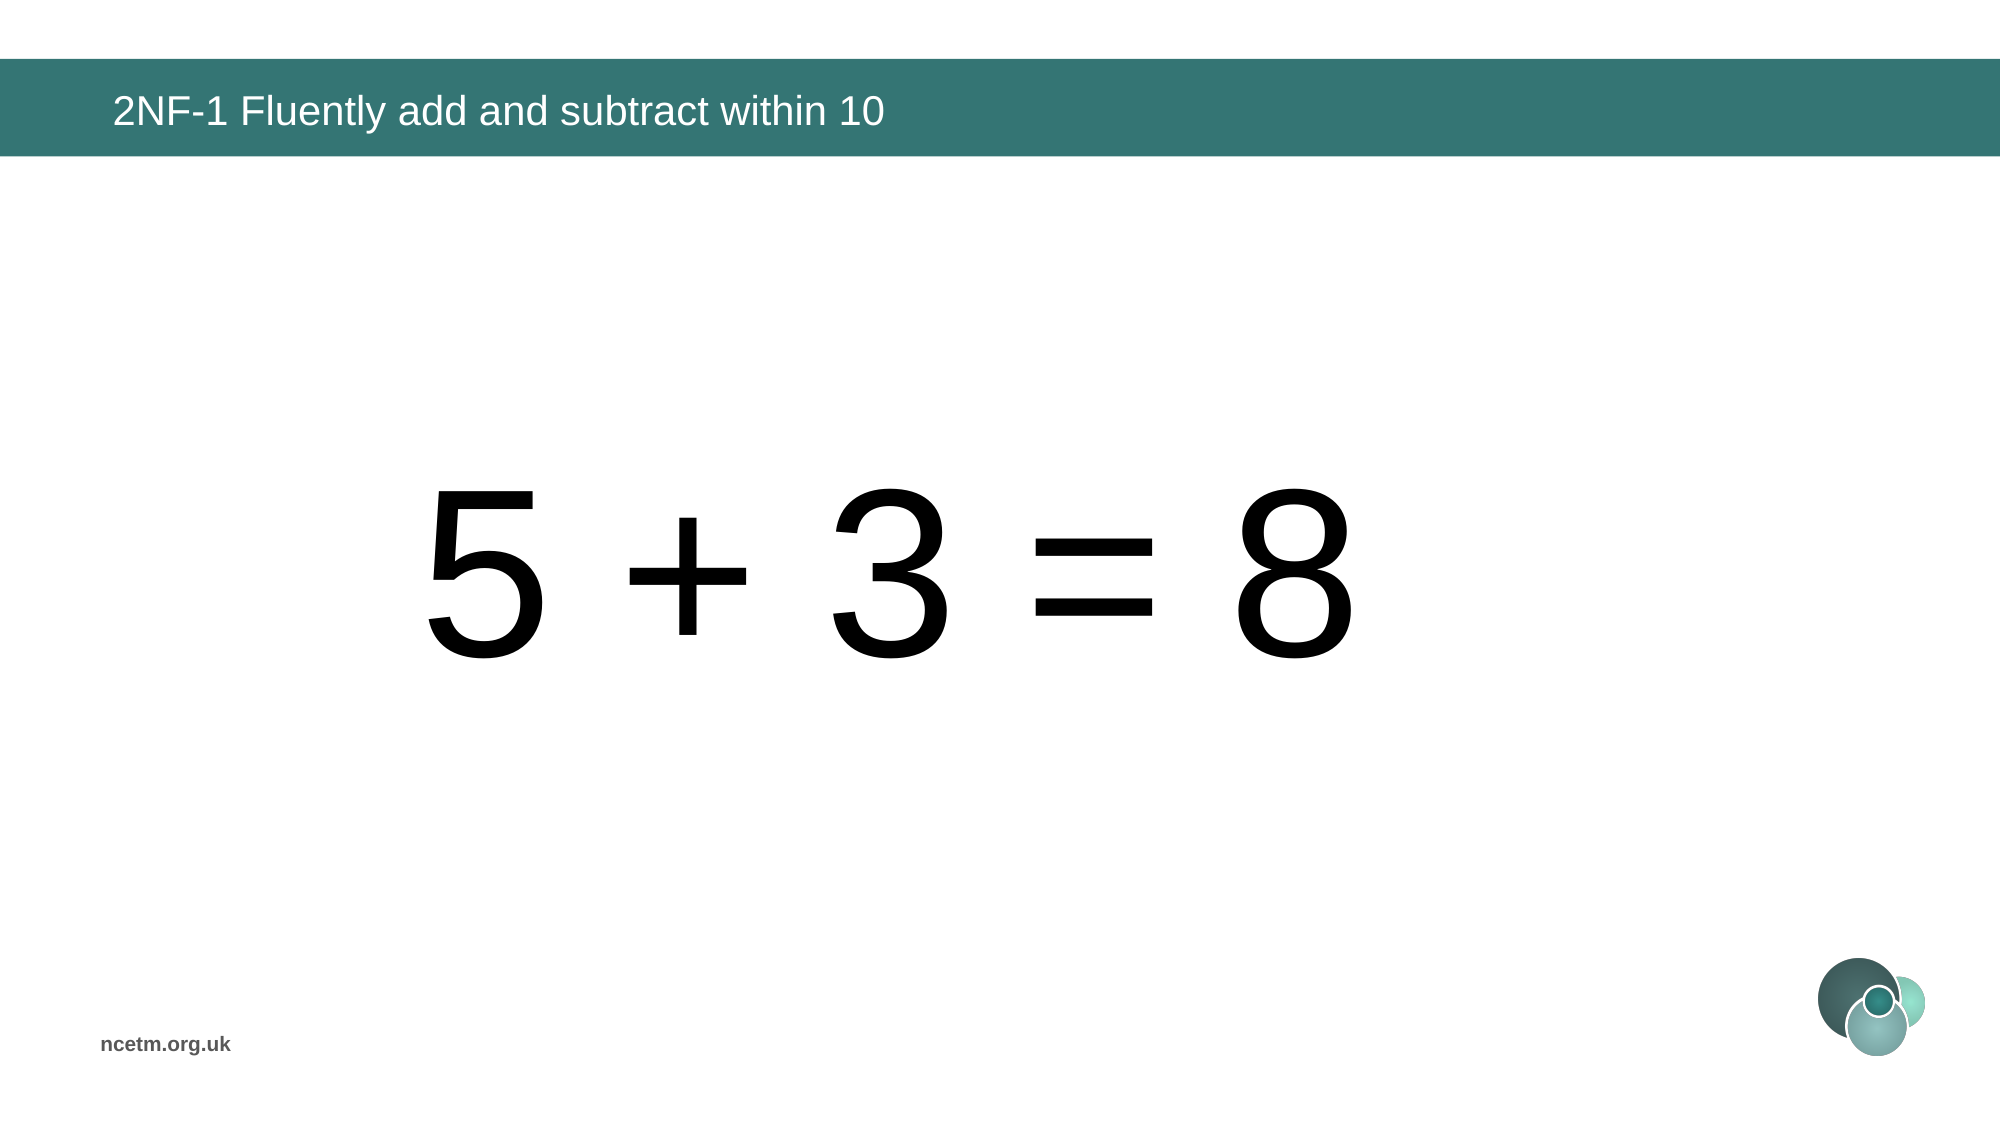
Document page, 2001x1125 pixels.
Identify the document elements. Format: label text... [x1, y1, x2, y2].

picture [1818, 958, 1925, 1056]
title 2NF-1 Fluently add and subtract within 10 [97, 76, 1945, 147]
text_box 5 + 3 = [404, 409, 1213, 712]
text_box 8 [1213, 409, 1377, 712]
